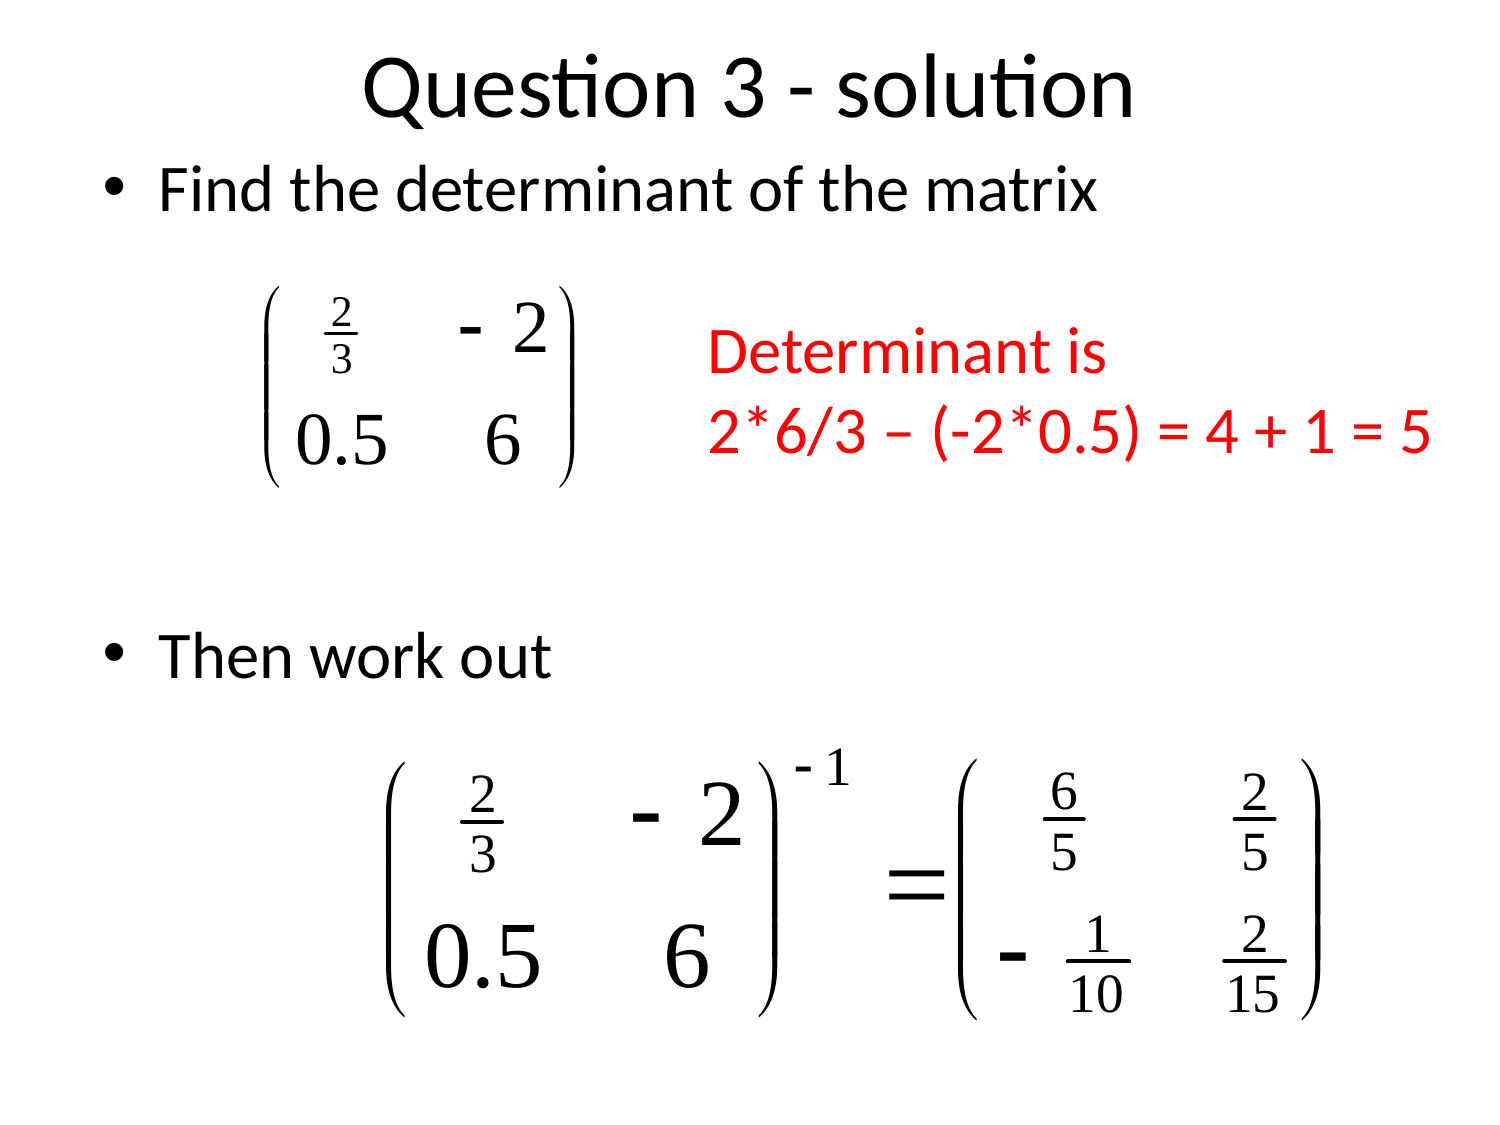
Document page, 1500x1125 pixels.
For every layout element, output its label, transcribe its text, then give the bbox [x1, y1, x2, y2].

text_box Determinant is 2*6/3 – (-2*0.5) = 4 + 1 = 5 [692, 299, 1449, 475]
list Find the determinant of the matrix Then work out [87, 137, 1438, 880]
title Question 3 - solution [75, 0, 1425, 163]
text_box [249, 268, 595, 507]
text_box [366, 723, 1348, 1041]
